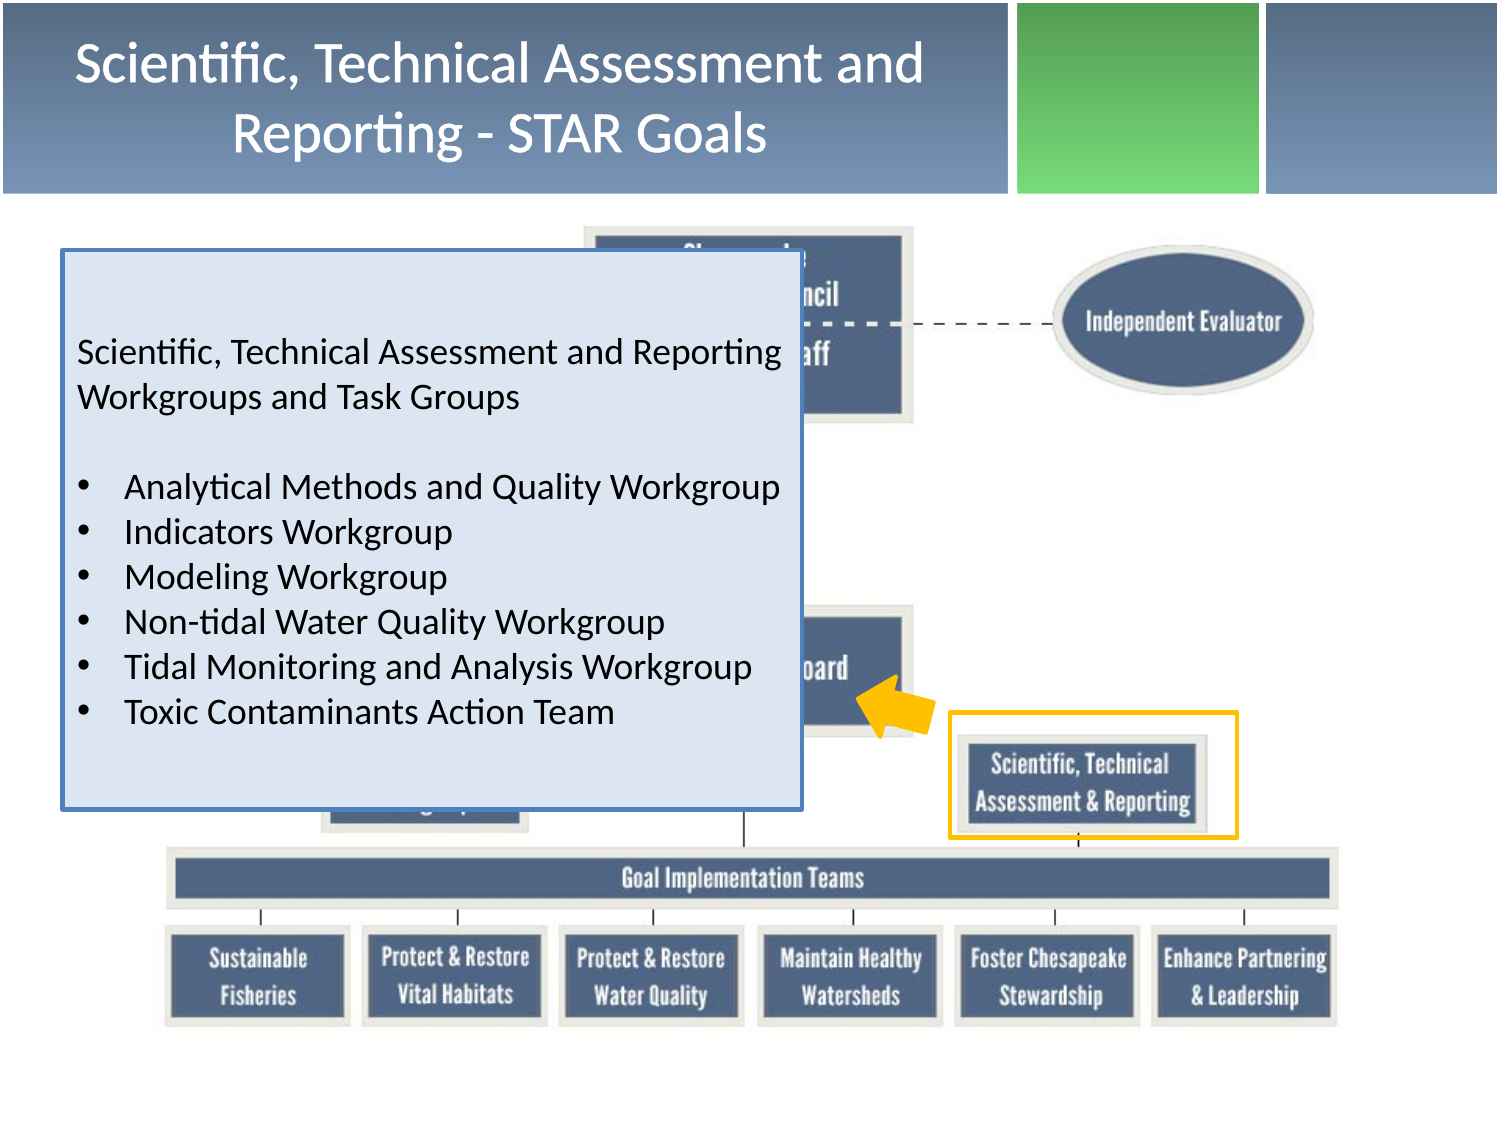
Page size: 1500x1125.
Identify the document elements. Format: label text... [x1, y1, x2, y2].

text_box Scientific, Technical Assessment and Reporting Workgroups and Task Groups Analytical Methods and Quality Workgroup Indicators Workgroup Modeling Workgroup Non-tidal Water Quality Workgroup Tidal Monitoring and Analysis Workgroup Toxic Contaminants Action Team [60, 248, 149, 812]
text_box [0, 0, 1500, 201]
picture [154, 213, 1351, 1063]
